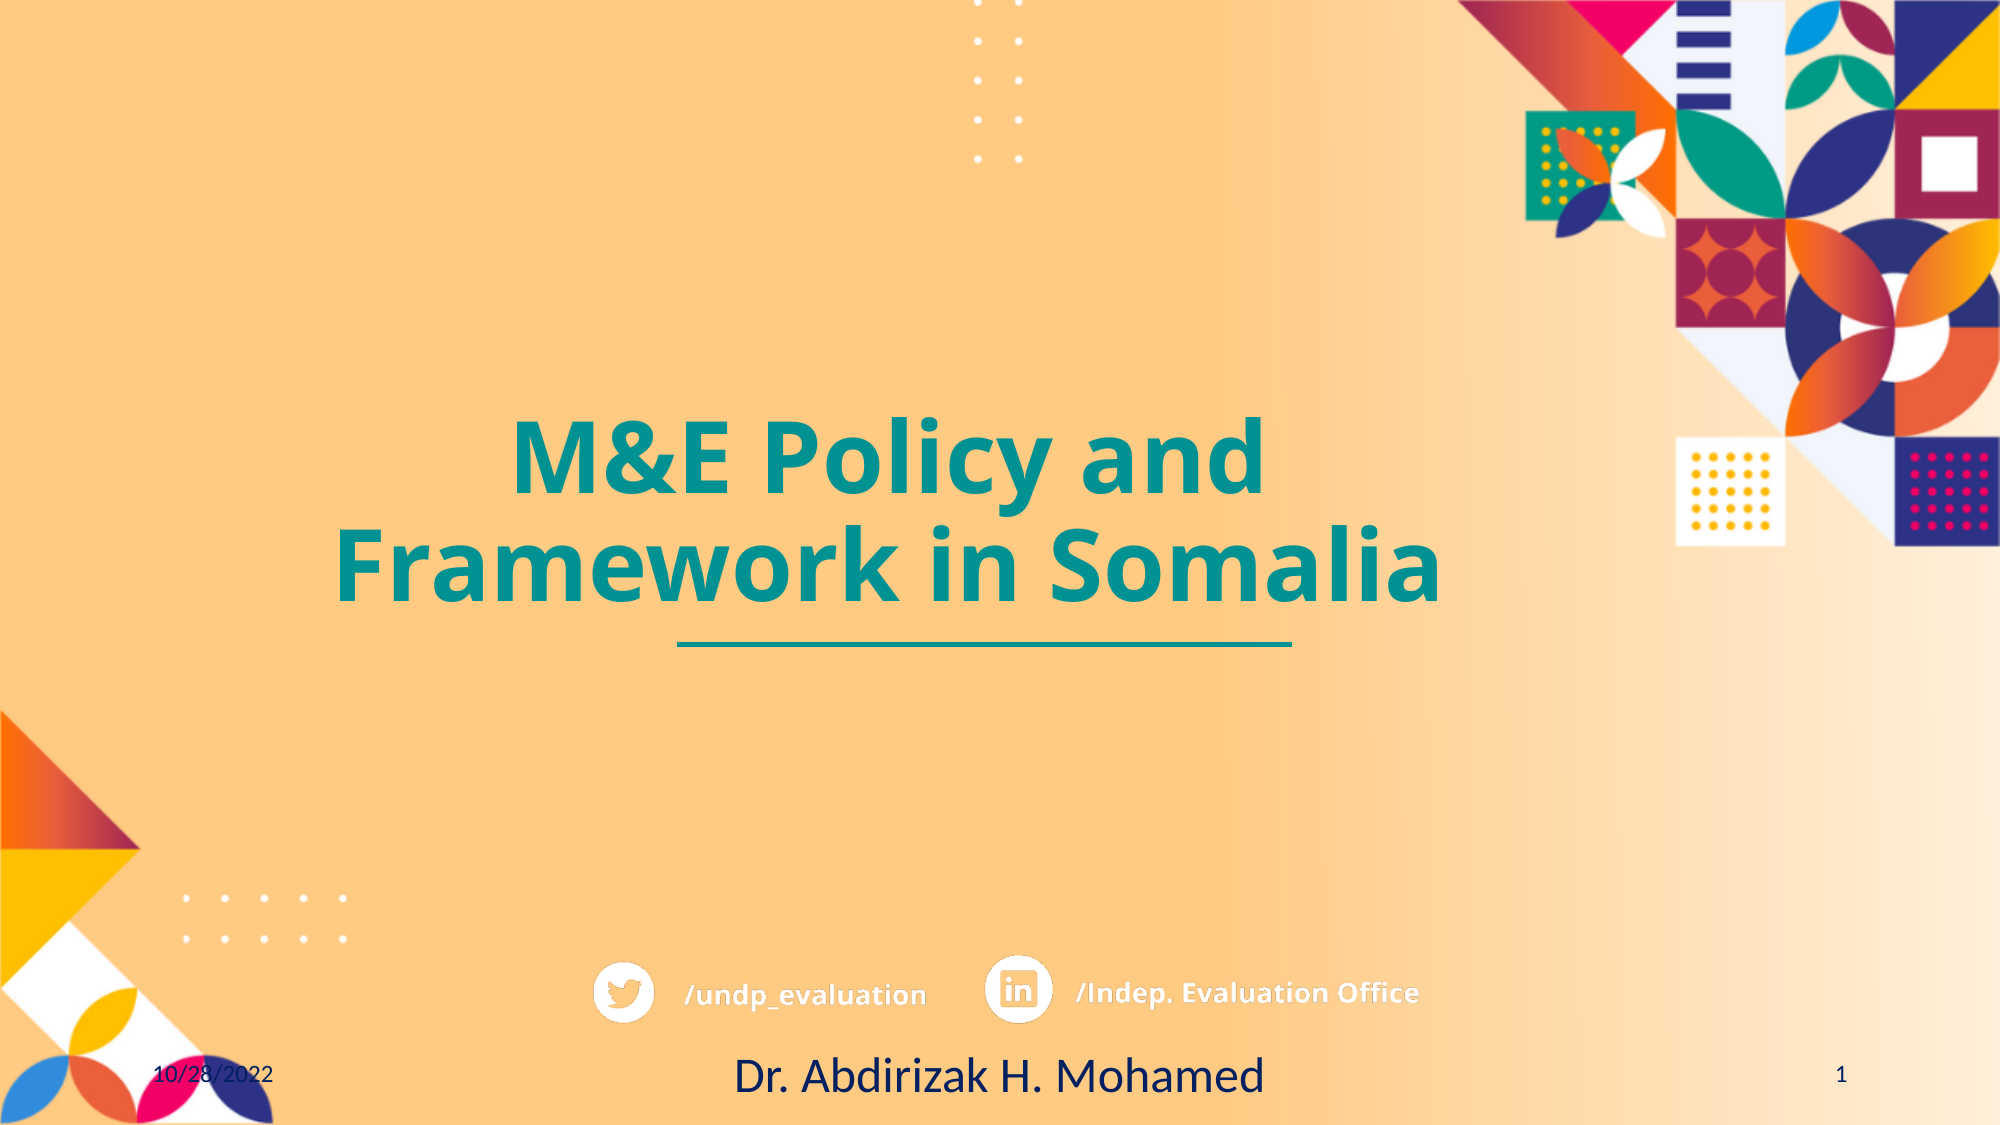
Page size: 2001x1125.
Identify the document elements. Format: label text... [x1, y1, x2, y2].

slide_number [137, 1042, 588, 1103]
footer Dr. Abdirizak H. Mohamed [662, 1042, 1338, 1103]
slide_number 1 [1412, 1042, 1863, 1103]
text_box M&E Policy and Framework in Somalia [273, 427, 1506, 631]
picture [0, 0, 2000, 1125]
